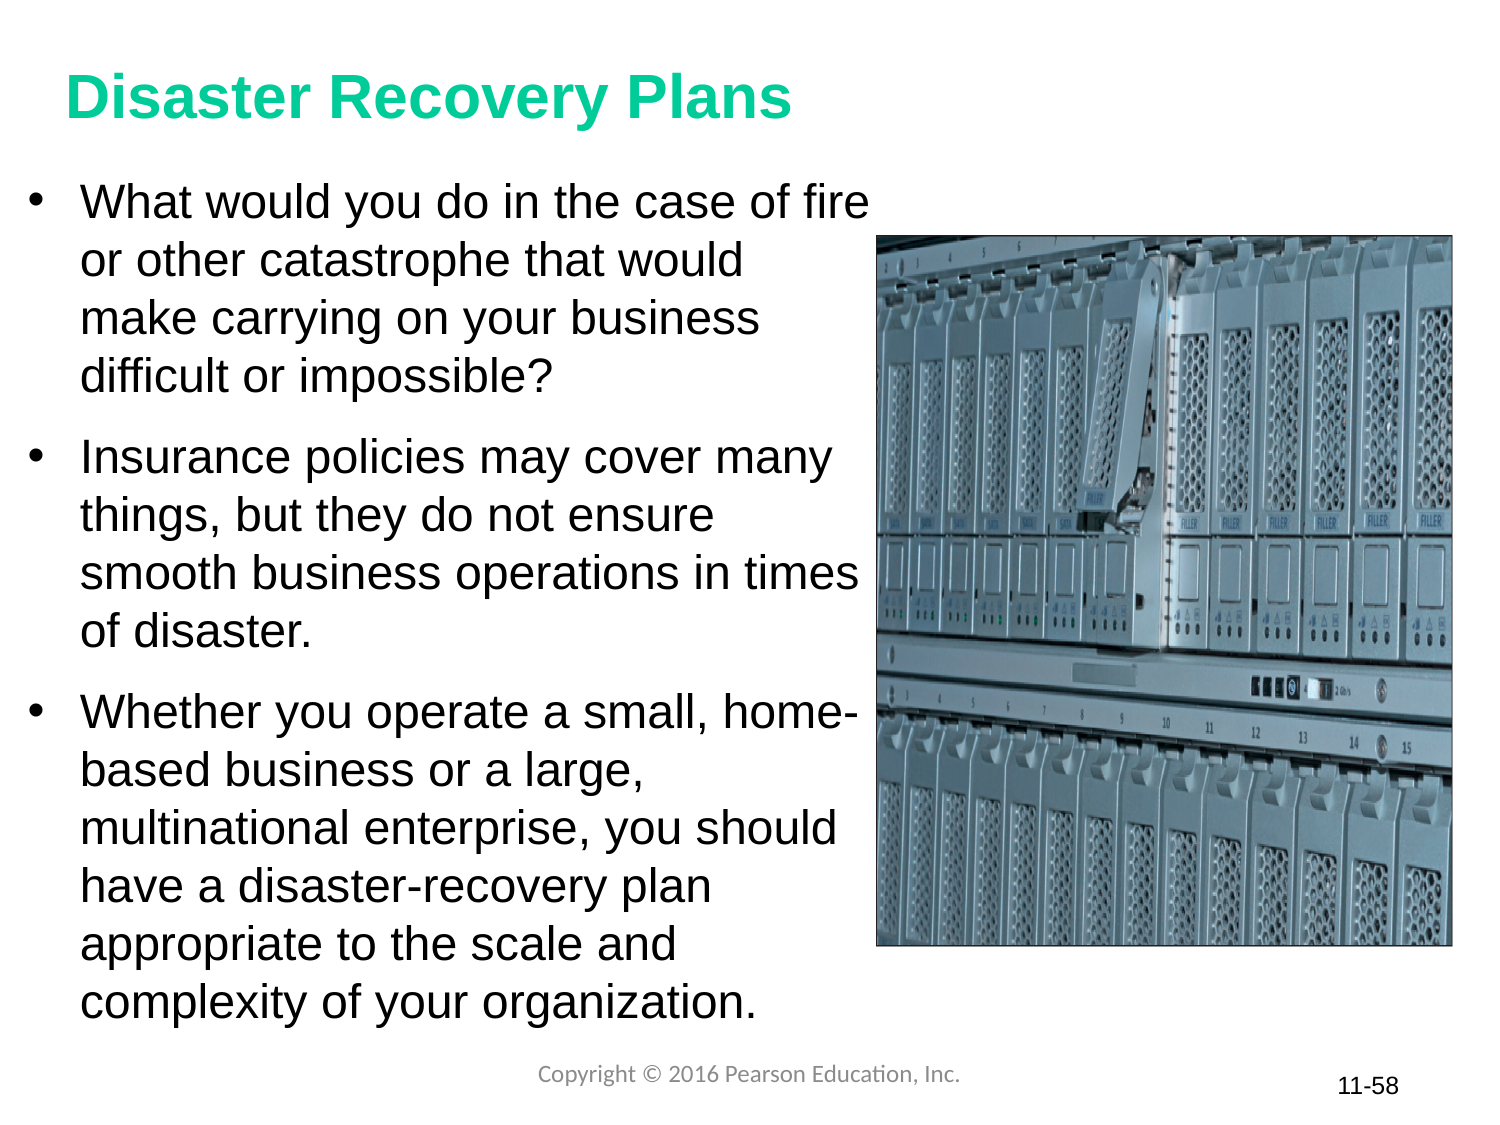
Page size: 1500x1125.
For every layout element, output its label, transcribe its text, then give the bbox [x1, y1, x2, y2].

title Disaster Recovery Plans [50, 0, 1400, 188]
list What would you do in the case of fire or other catastrophe that would make carrying on your business difficult or impossible? Insurance policies may cover many things, but they do not ensure smooth business operations in times of disaster. Whether you operate a small, home-based business or a large, multinational enterprise, you should have a disaster-recovery plan appropriate to the scale and complexity of your organization. [12, 162, 888, 1038]
picture [874, 233, 1454, 951]
footer Copyright © 2016 Pearson Education, Inc. [512, 1042, 988, 1103]
